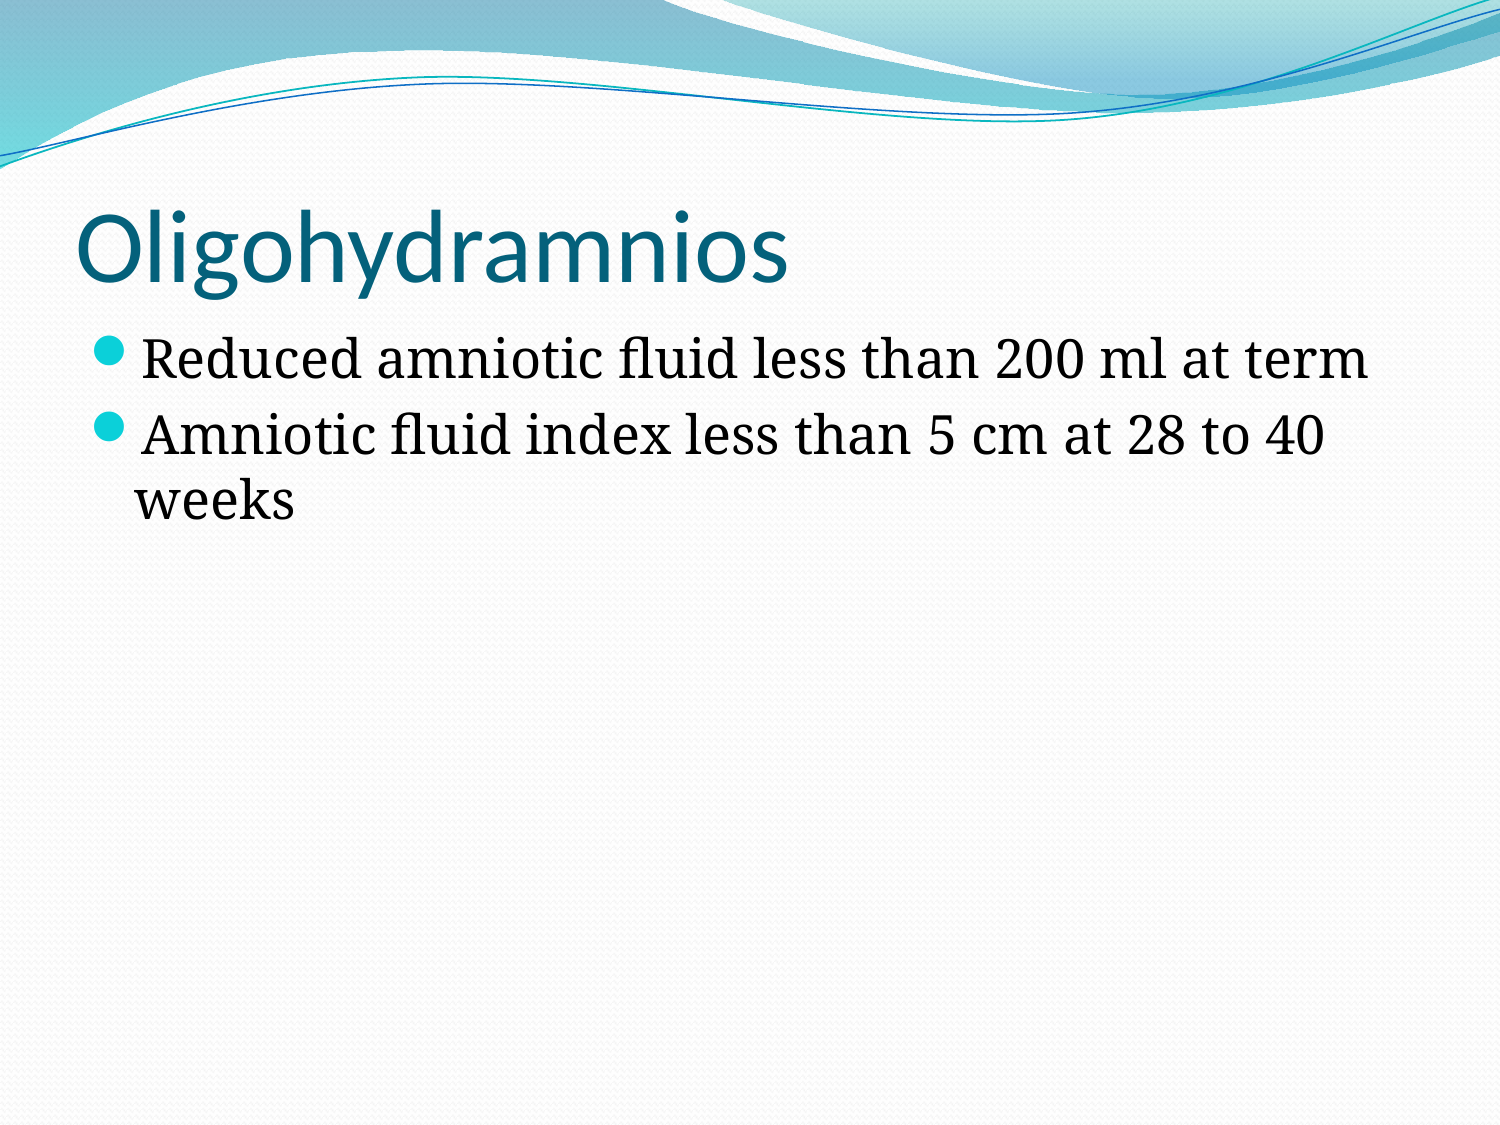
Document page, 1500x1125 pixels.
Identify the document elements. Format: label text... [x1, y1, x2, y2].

title Oligohydramnios [75, 115, 1425, 303]
list Reduced amniotic fluid less than 200 ml at term Amniotic fluid index less than 5 cm at 28 to 40 weeks [75, 317, 1425, 1038]
